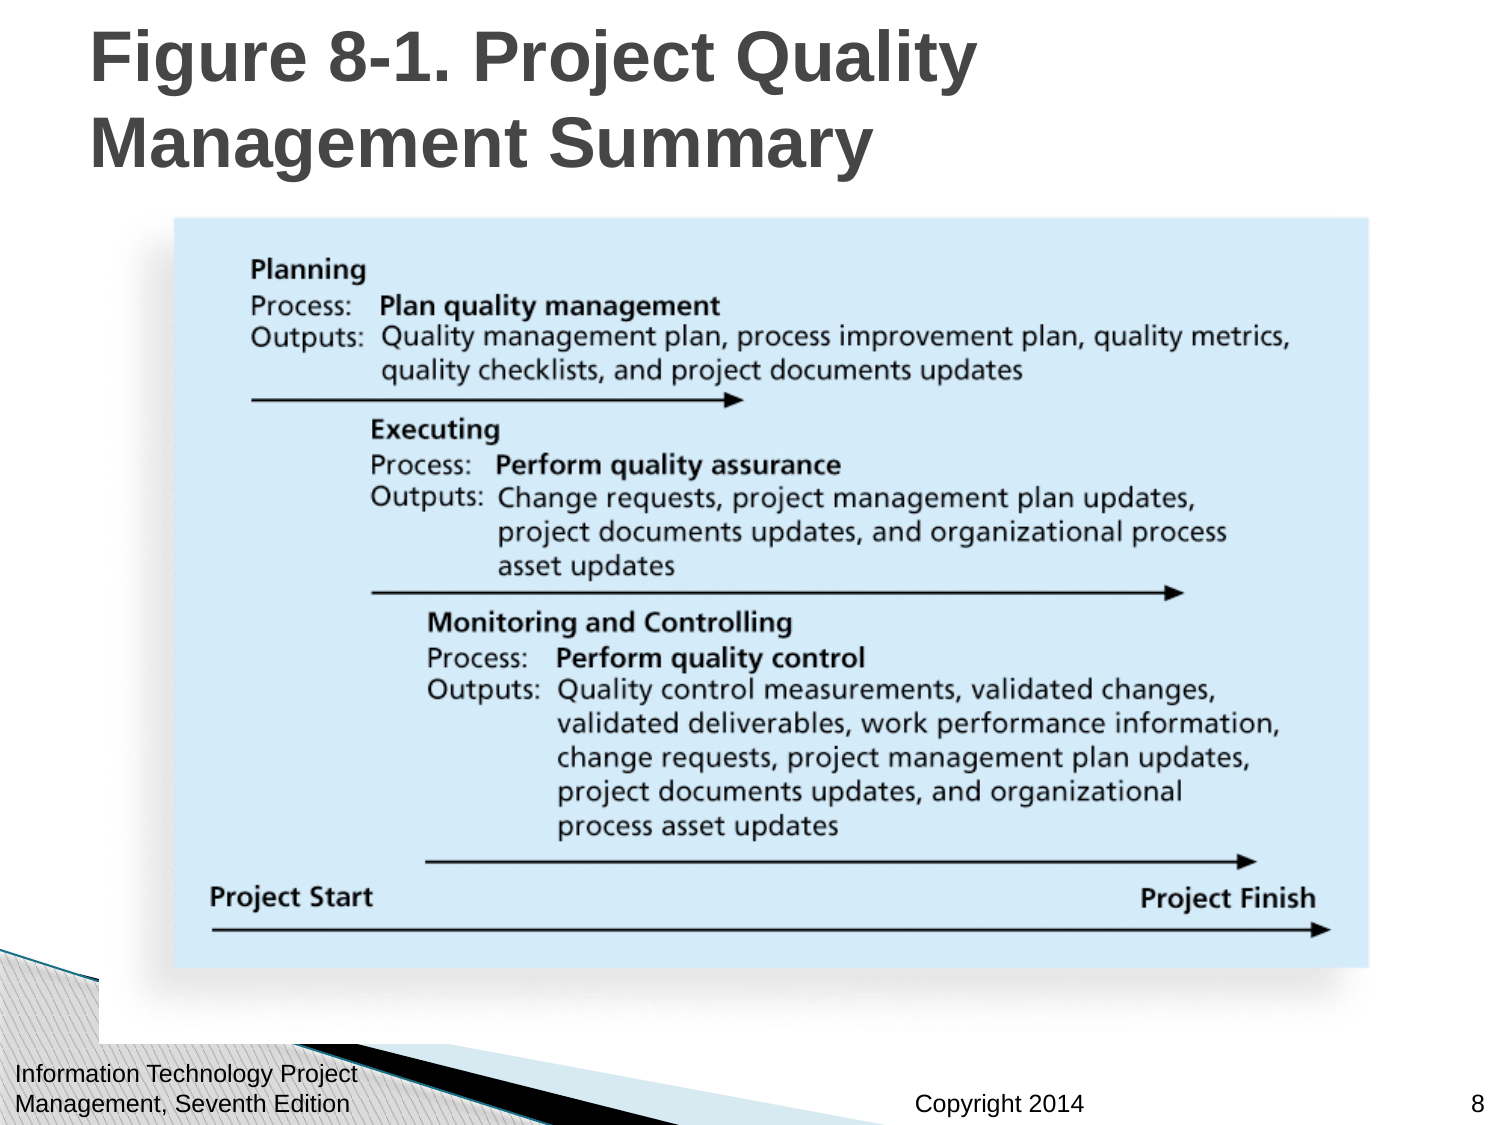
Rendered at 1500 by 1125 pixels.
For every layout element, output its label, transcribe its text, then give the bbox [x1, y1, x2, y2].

picture [99, 199, 1388, 1044]
title Figure 8-1. Project Quality Management Summary [75, 2, 1425, 190]
slide_number 8 [1408, 1065, 1500, 1125]
footer Information Technology Project Management, Seventh Edition [0, 1065, 425, 1125]
